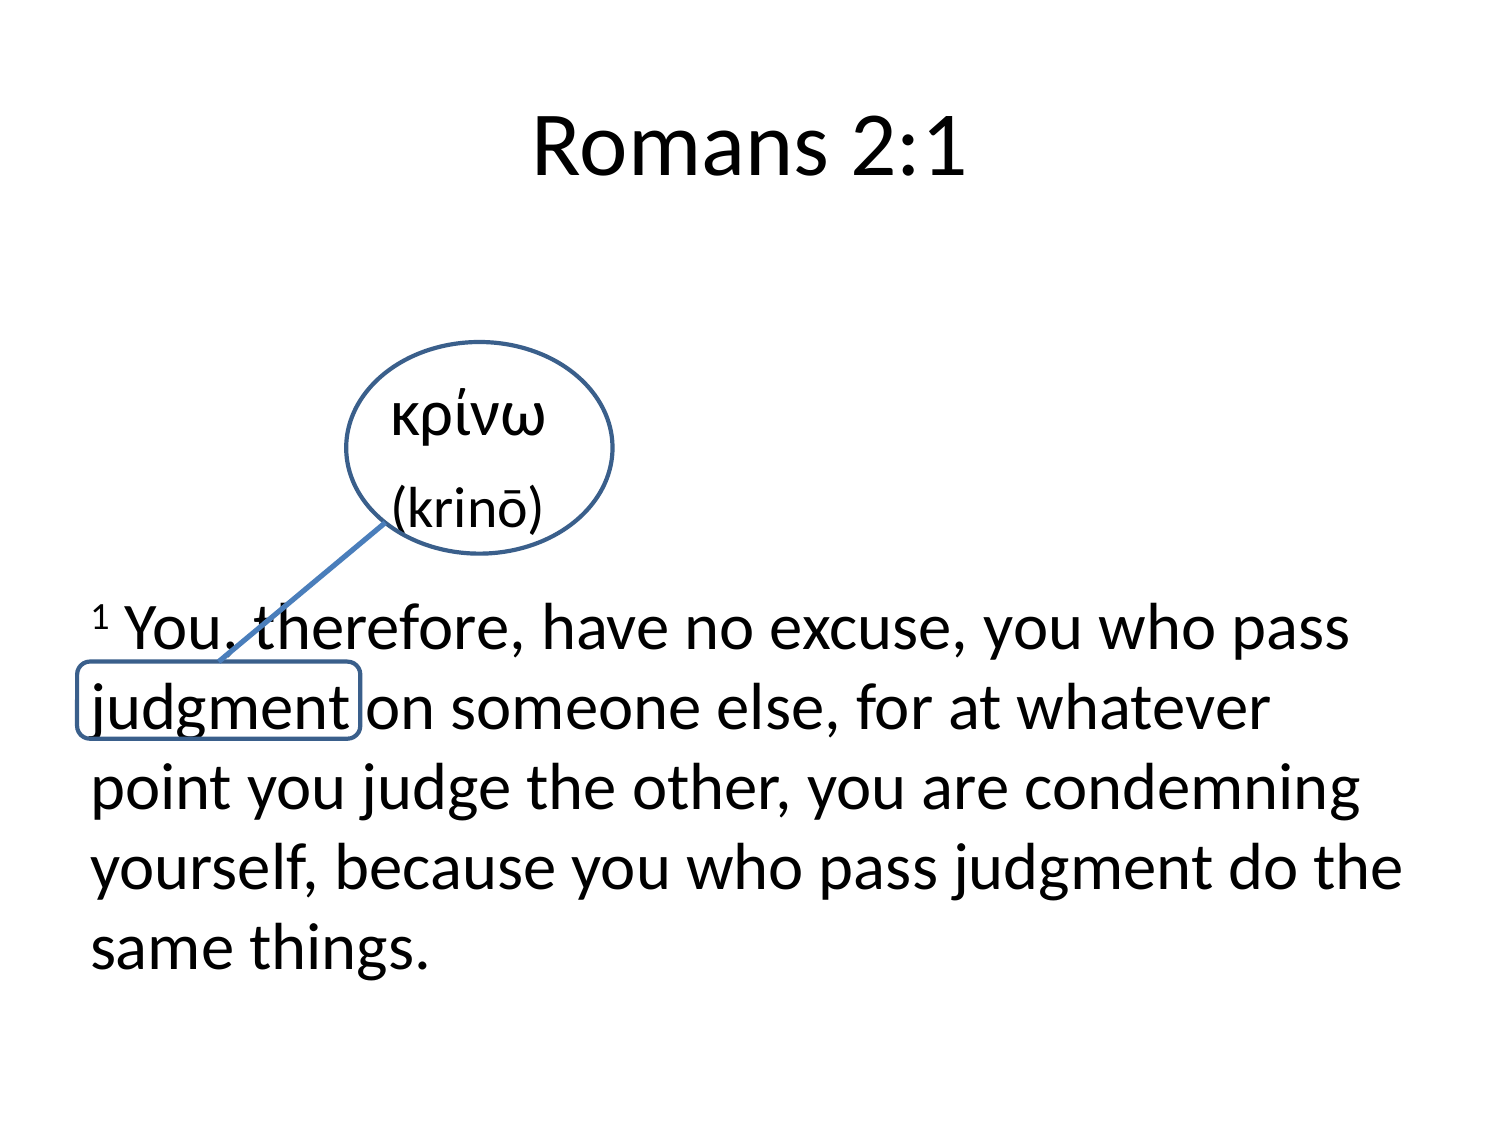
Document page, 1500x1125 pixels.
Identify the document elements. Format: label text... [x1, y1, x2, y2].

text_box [218, 522, 386, 662]
text_box [344, 339, 615, 556]
title Romans 2:1 [75, 45, 1425, 233]
text_box [74, 659, 363, 741]
list κρίνω (krinō) 1 You, therefore, have no excuse, you who pass judgment on someone else, for at whatever point you judge the other, you are condemning yourself, because you who pass judgment do the same things. [75, 262, 1425, 1005]
